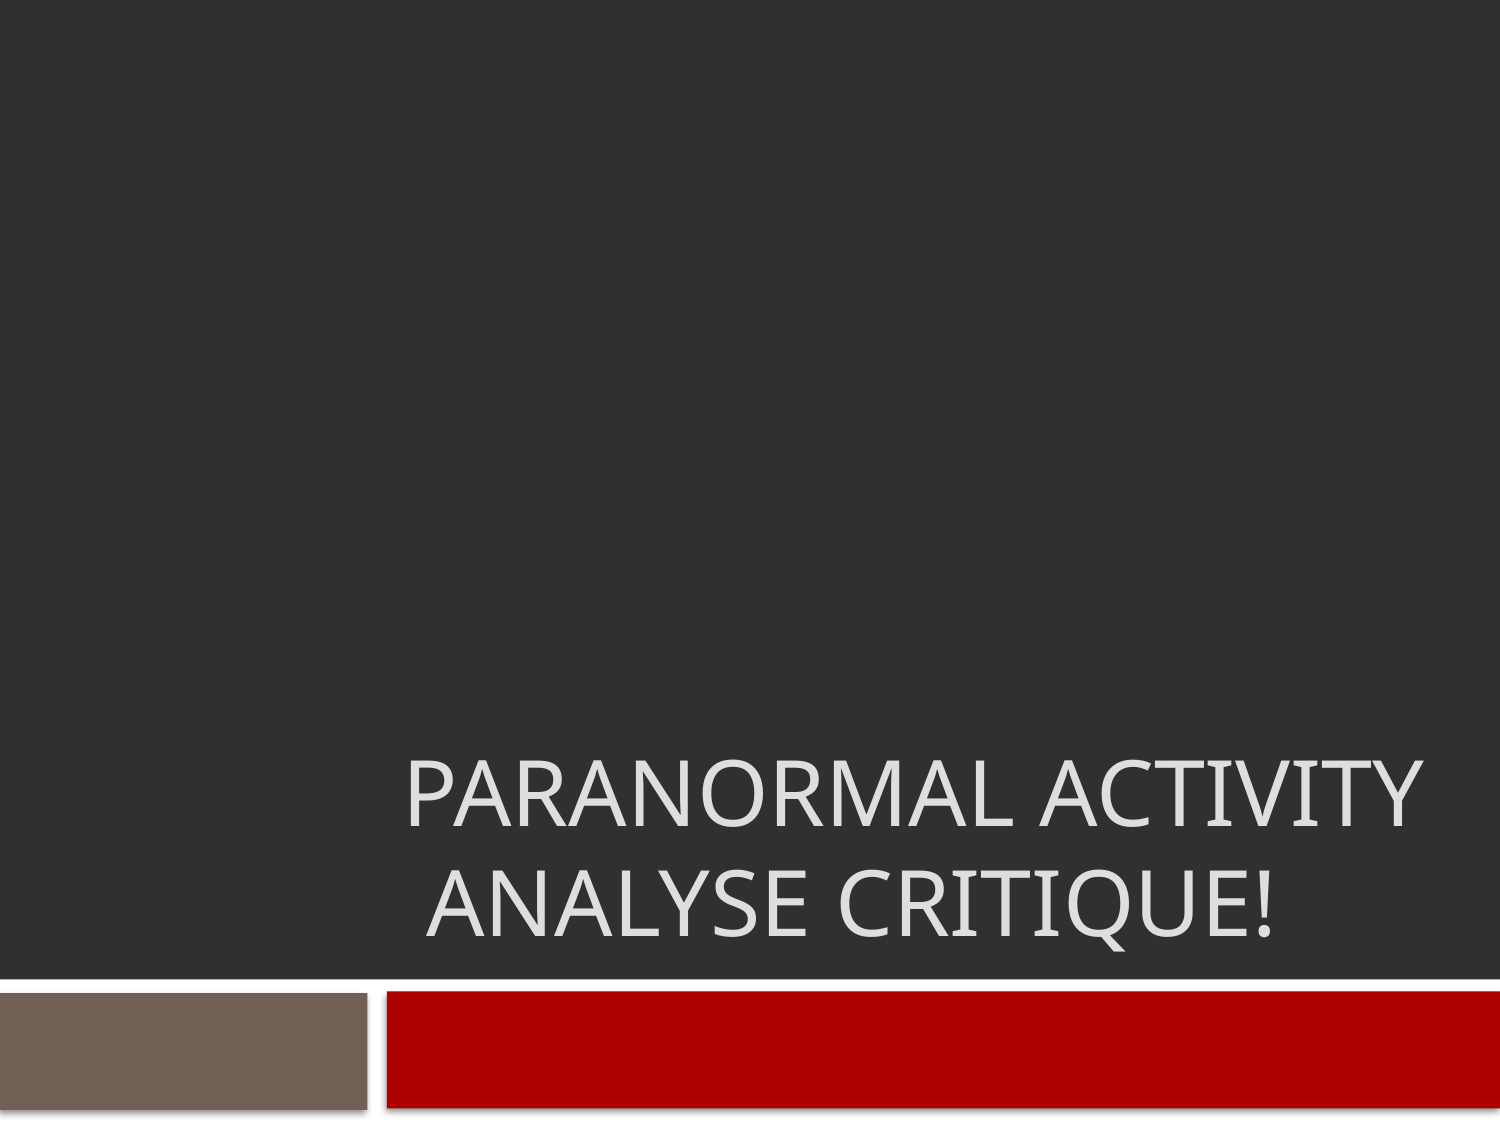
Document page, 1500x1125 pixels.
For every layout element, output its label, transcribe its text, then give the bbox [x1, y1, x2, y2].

title Paranormal Activity Analyse Critique! [387, 662, 1450, 963]
